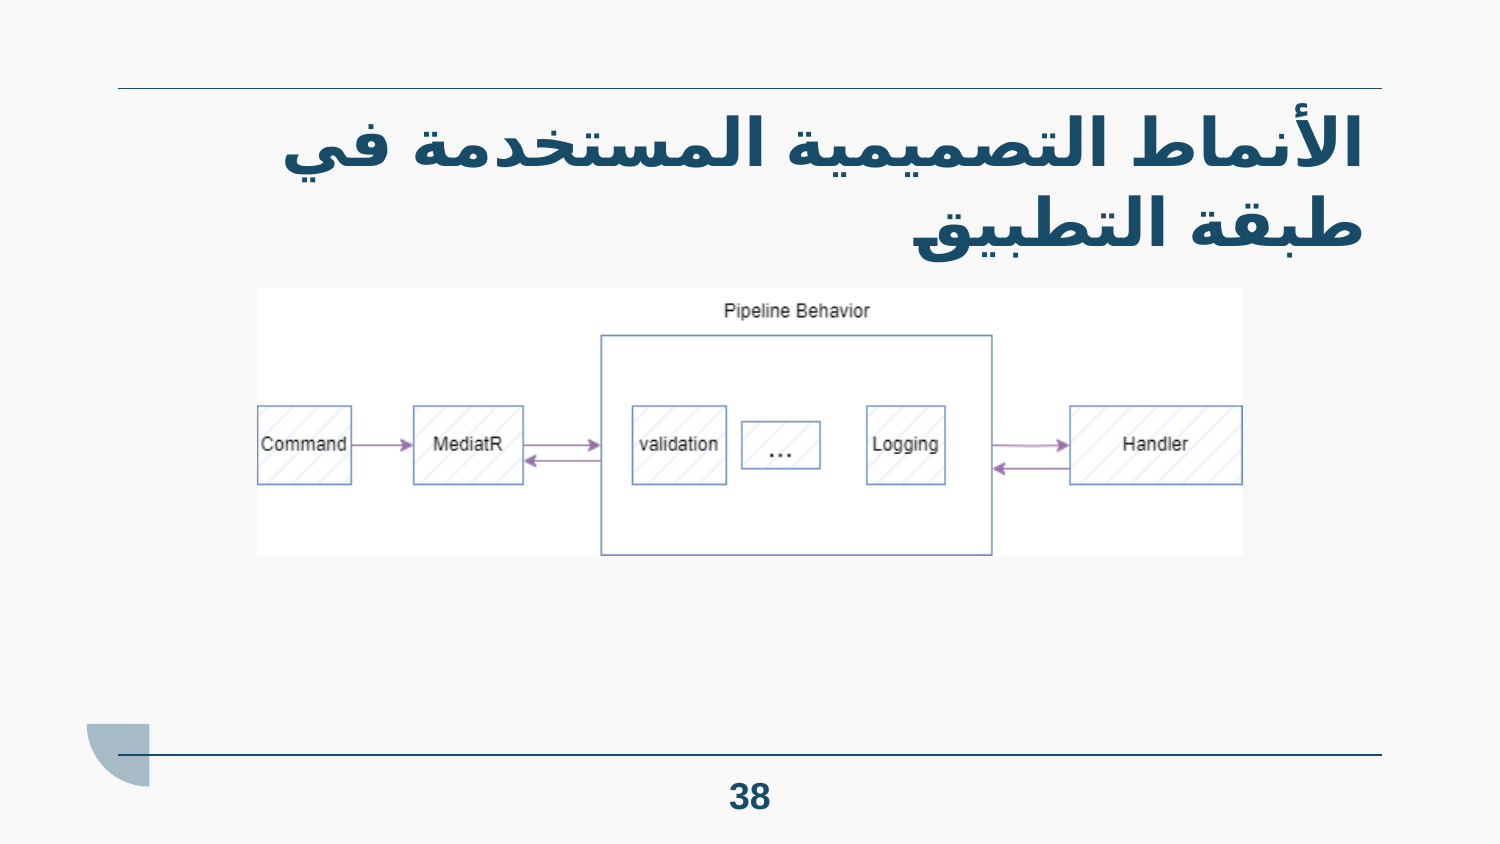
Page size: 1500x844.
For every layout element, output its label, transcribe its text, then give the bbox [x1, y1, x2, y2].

picture [256, 287, 1244, 556]
text_box 38 [698, 758, 801, 831]
title الأنماط التصميمية المستخدمة في طبقة التطبيق [118, 85, 1382, 170]
